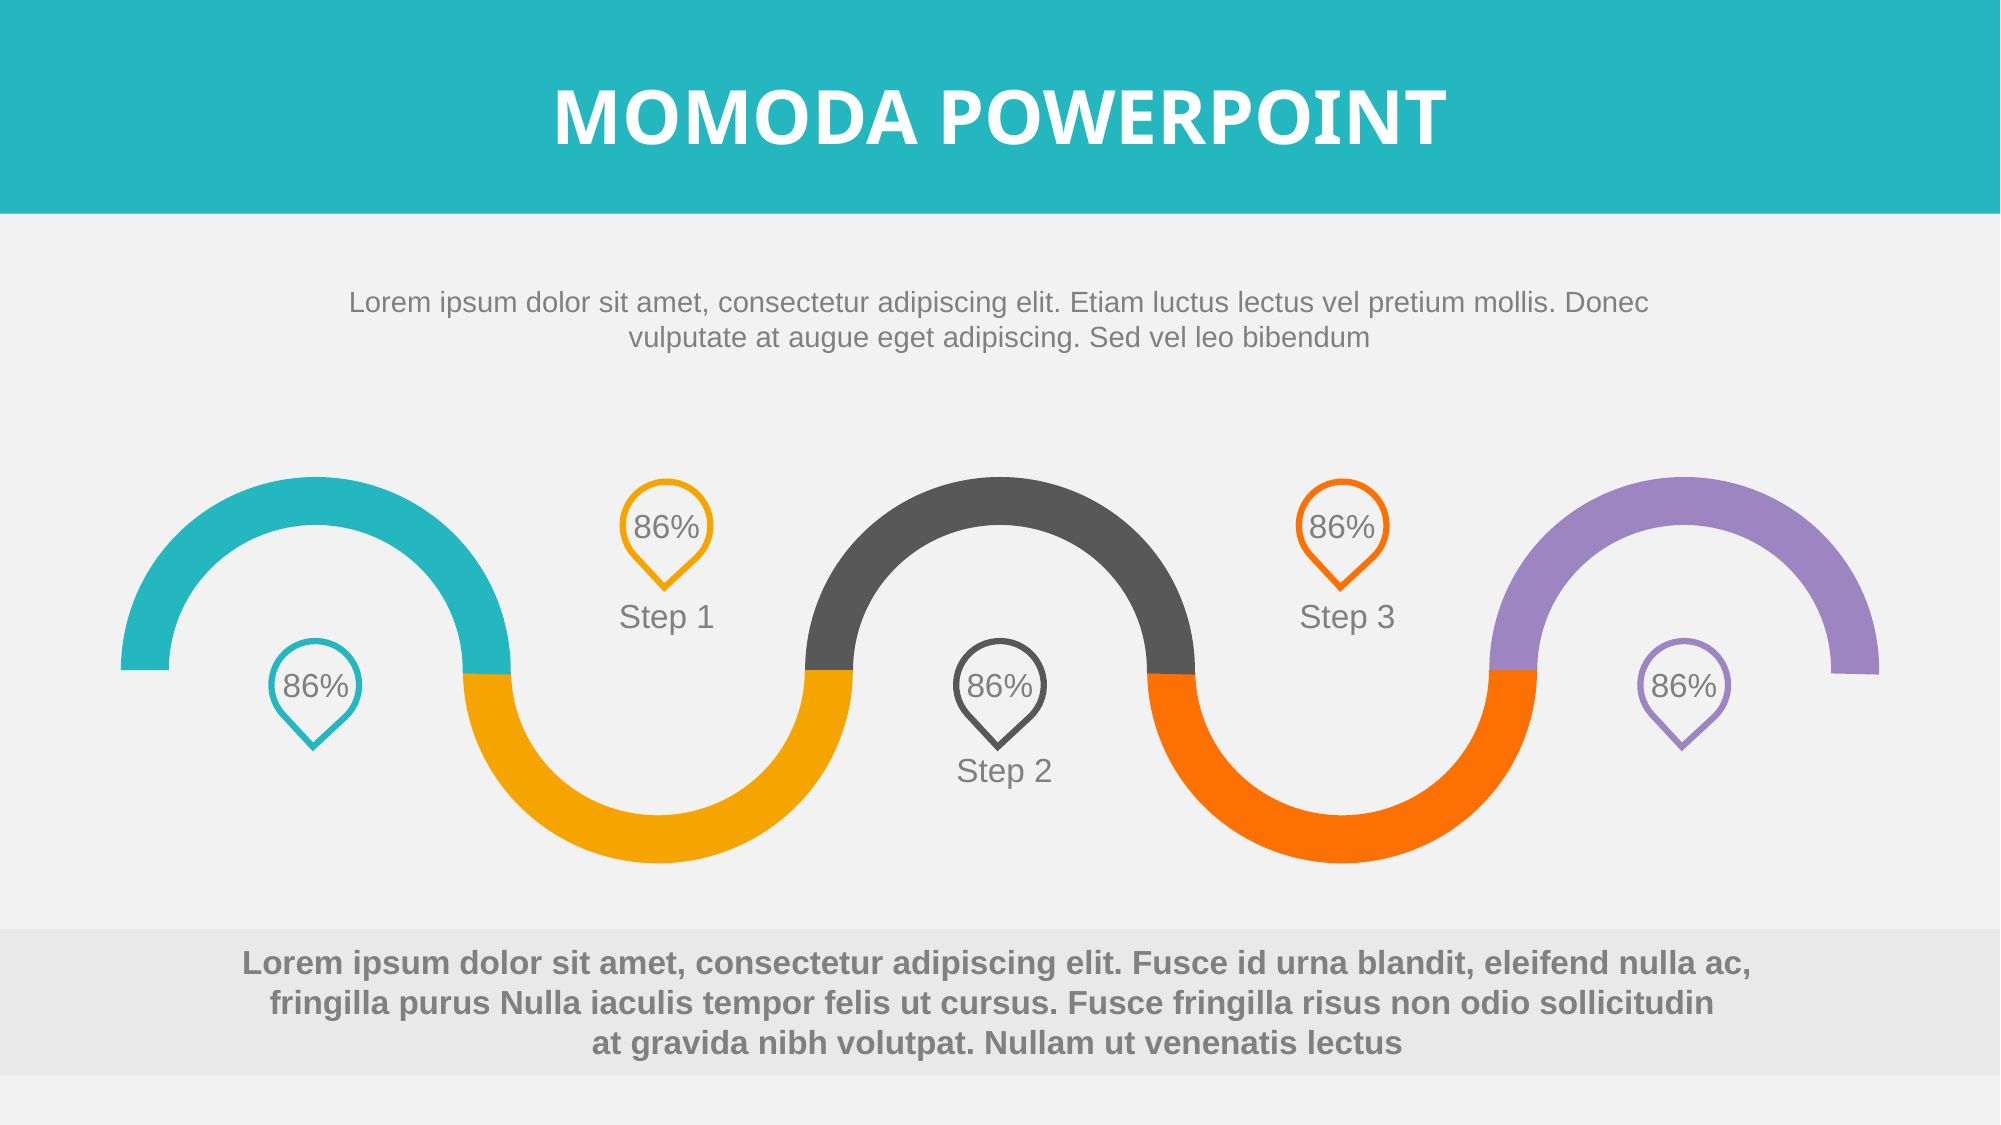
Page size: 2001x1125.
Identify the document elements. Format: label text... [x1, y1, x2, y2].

text_box MOMODA POWERPOINT [536, 61, 1464, 167]
text_box Lorem ipsum dolor sit amet, consectetur adipiscing elit. Fusce id urna blandit, eleifend nulla ac, fringilla purus Nulla iaculis tempor felis ut cursus. Fusce fringilla risus non odio sollicitudin at gravida nibh volutpat. Nullam ut venenatis lectus [212, 933, 1783, 1069]
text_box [1639, 640, 1729, 729]
text_box Lorem ipsum dolor sit amet, consectetur adipiscing elit. Etiam luctus lectus vel pretium mollis. Donec vulputate at augue eget adipiscing. Sed vel leo bibendum [329, 275, 1671, 361]
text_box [955, 640, 1045, 729]
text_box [271, 640, 361, 729]
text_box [622, 481, 711, 570]
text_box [1297, 481, 1387, 570]
text_box [0, 928, 2000, 1076]
text_box [0, 0, 2000, 215]
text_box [120, 476, 1879, 864]
